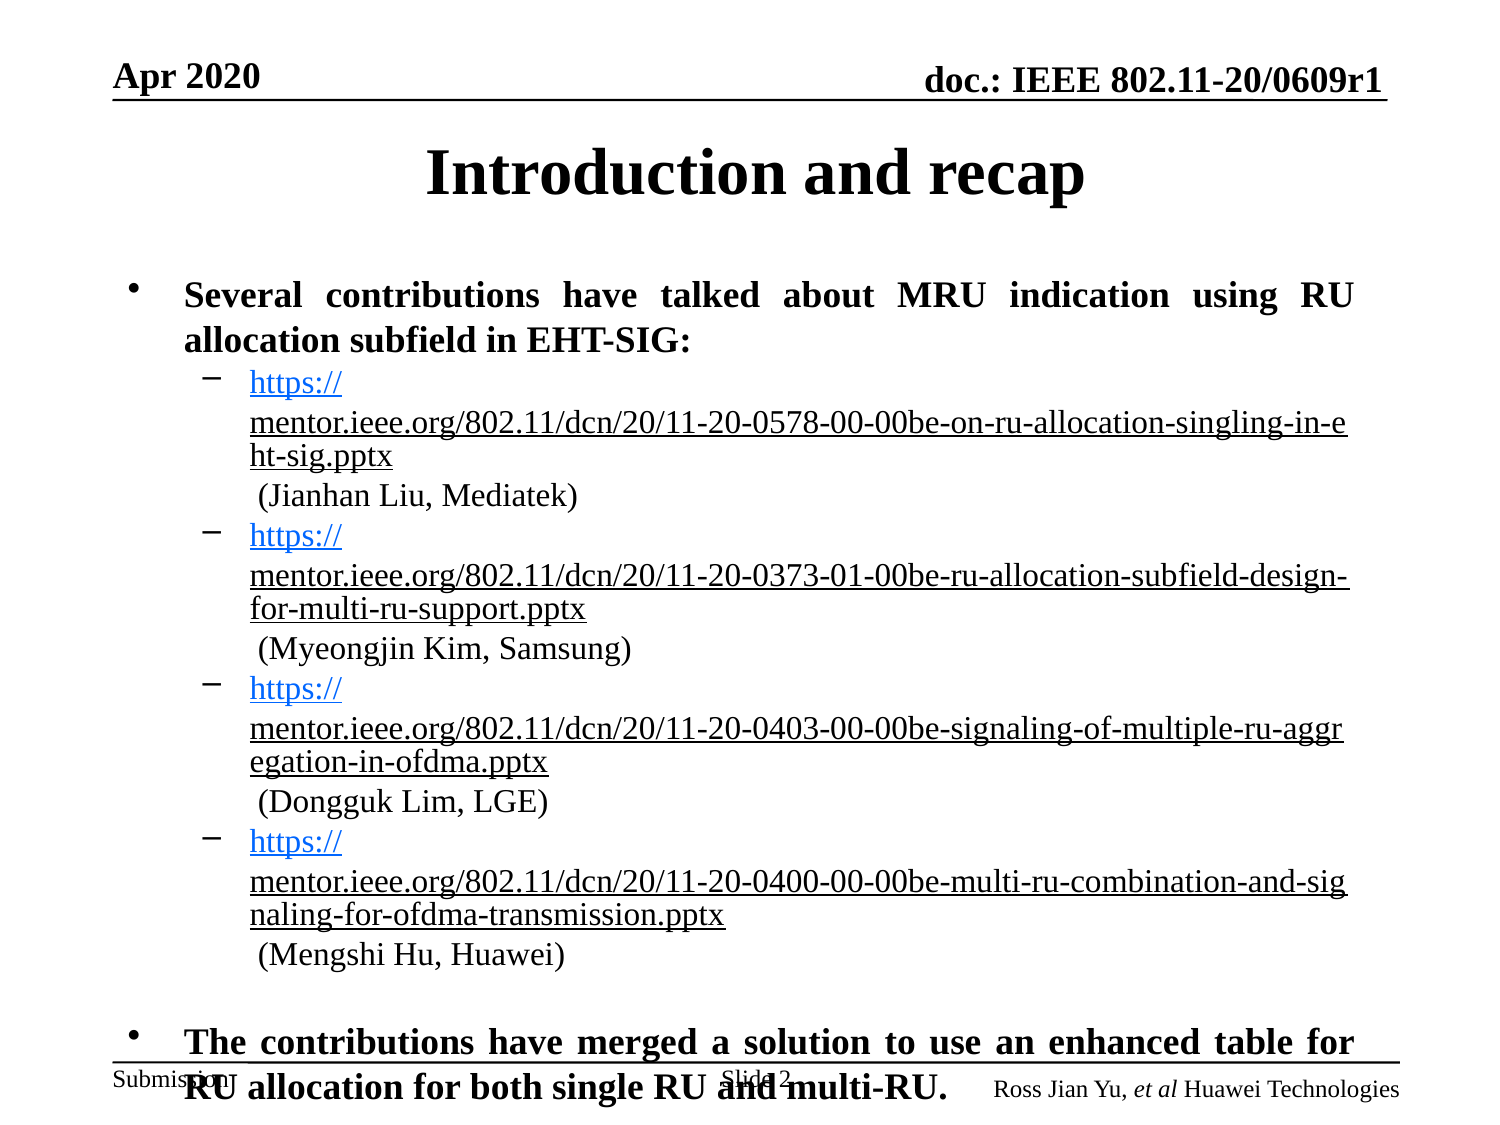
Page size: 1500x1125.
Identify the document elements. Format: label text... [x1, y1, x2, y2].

slide_number Slide 2 [712, 1061, 800, 1093]
title Introduction and recap [99, 123, 1413, 212]
list Several contributions have talked about MRU indication using RU allocation subfield in EHT-SIG: https://mentor.ieee.org/802.11/dcn/20/11-20-0578-00-00be-on-ru-allocation-singling-in-eht-sig.pptx (Jianhan Liu, Mediatek) https://mentor.ieee.org/802.11/dcn/20/11-20-0373-01-00be-ru-allocation-subfield-design-for-multi-ru-support.pptx (Myeongjin Kim, Samsung) https://mentor.ieee.org/802.11/dcn/20/11-20-0403-00-00be-signaling-of-multiple-ru-aggregation-in-ofdma.pptx (Dongguk Lim, LGE) https://mentor.ieee.org/802.11/dcn/20/11-20-0400-00-00be-multi-ru-combination-and-signaling-for-ofdma-transmission.pptx (Mengshi Hu, Huawei) The contributions have merged a solution to use an enhanced table for RU allocation for both single RU and multi-RU. This contribution further discusses several aspects regarding the detailed signaling, and talks about the pro and con. [112, 262, 1371, 988]
